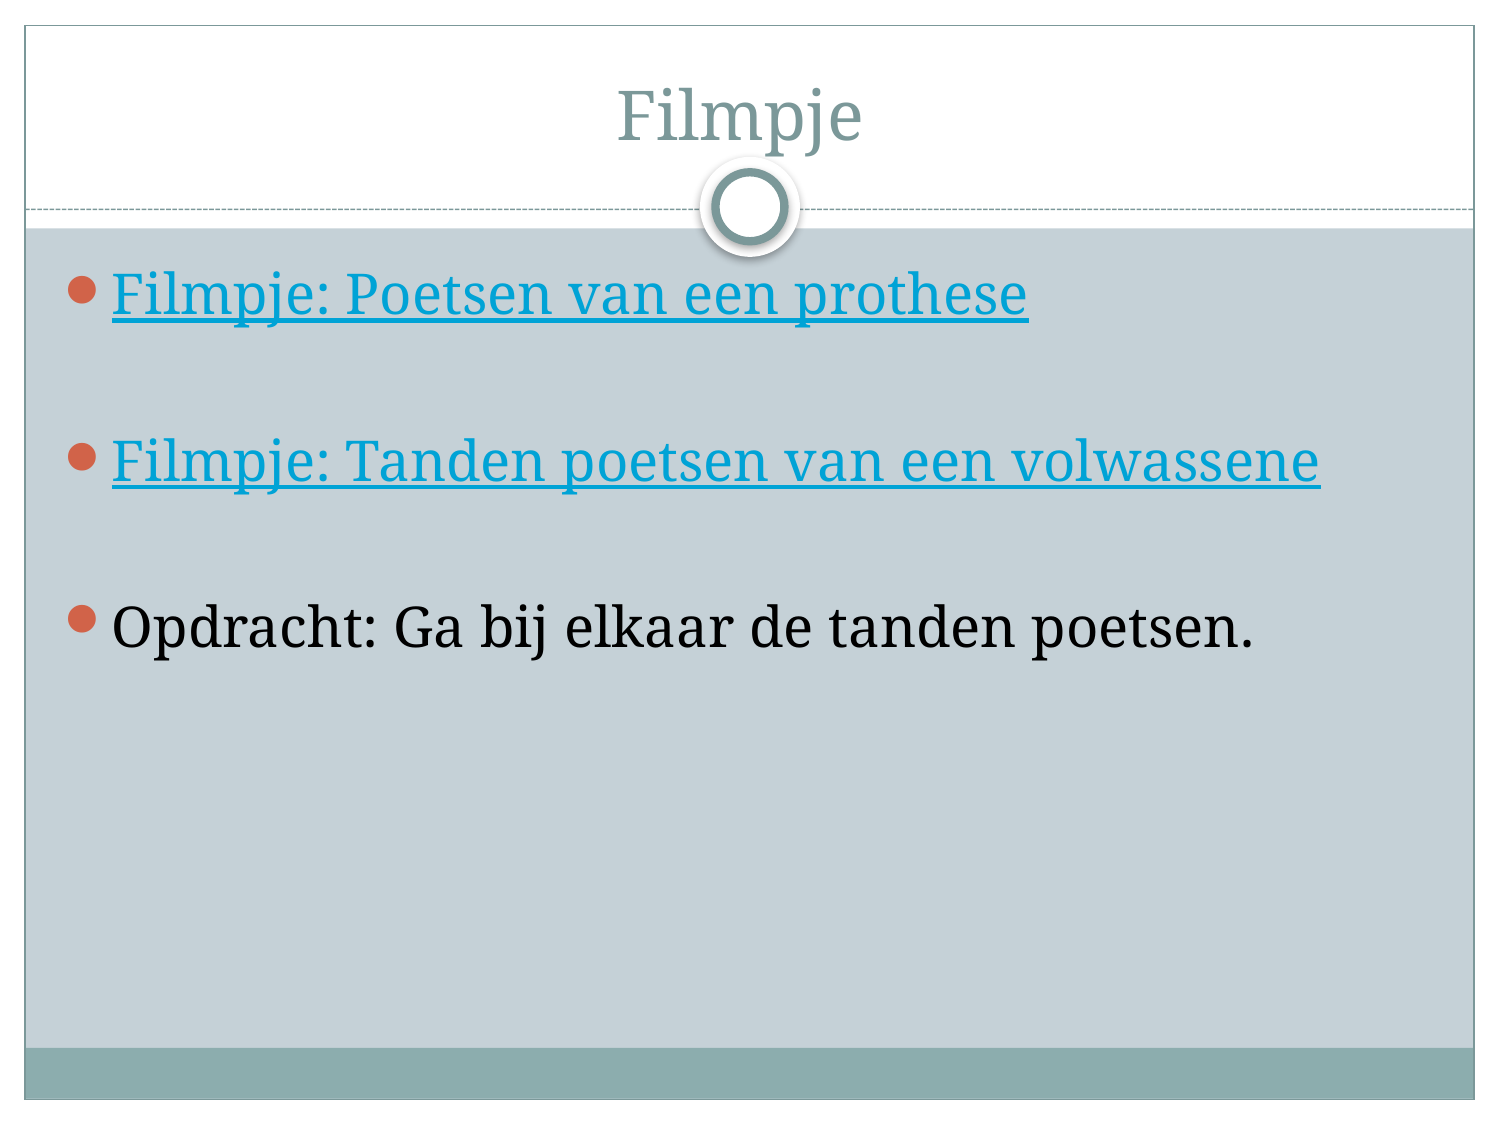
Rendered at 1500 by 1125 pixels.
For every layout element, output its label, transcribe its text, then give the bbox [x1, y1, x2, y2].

title Filmpje [49, 37, 1450, 162]
list Filmpje: Poetsen van een prothese Filmpje: Tanden poetsen van een volwassene Opdracht: Ga bij elkaar de tanden poetsen. [49, 250, 1445, 1001]
